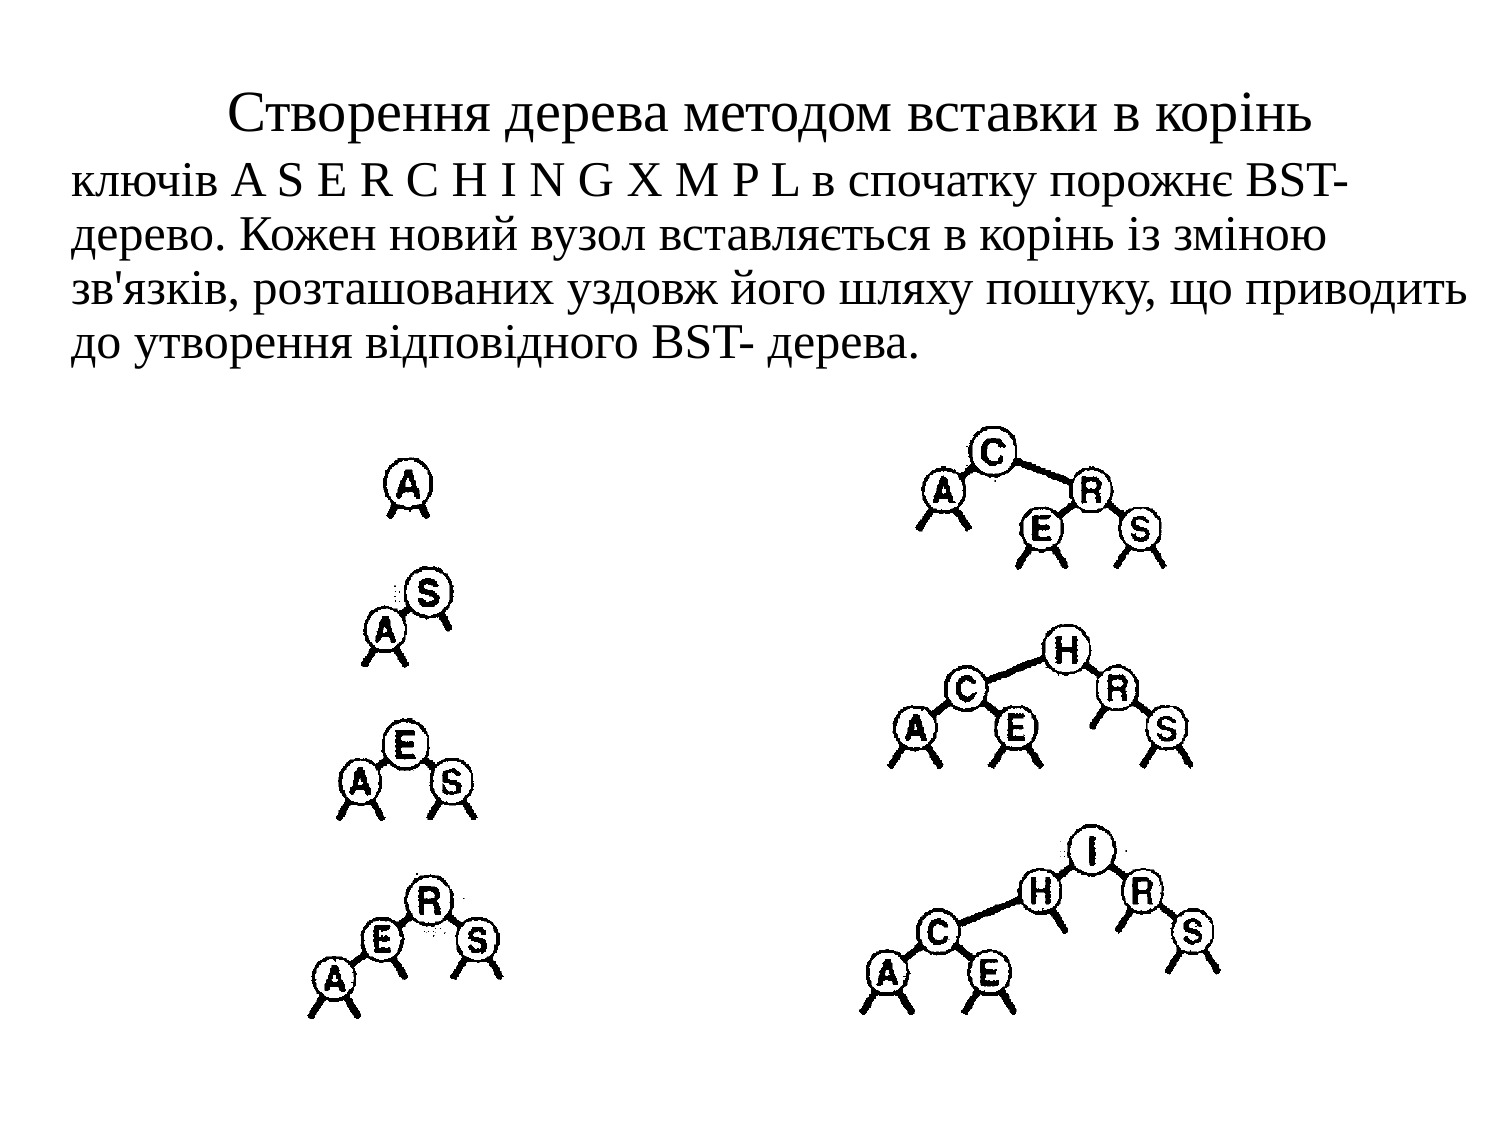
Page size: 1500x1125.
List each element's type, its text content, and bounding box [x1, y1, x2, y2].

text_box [147, 385, 1330, 1048]
list Створення дерева методом вставки в корінь ключів A S E R C Н I N G X M P L в спочатку порожнє BST-дерево. Кожен новий вузол вставляється в корінь із зміною зв'язків, розташованих уздовж його шляху пошуку, що приводить до утворення відповідного BST- дерева. [40, 58, 1500, 386]
